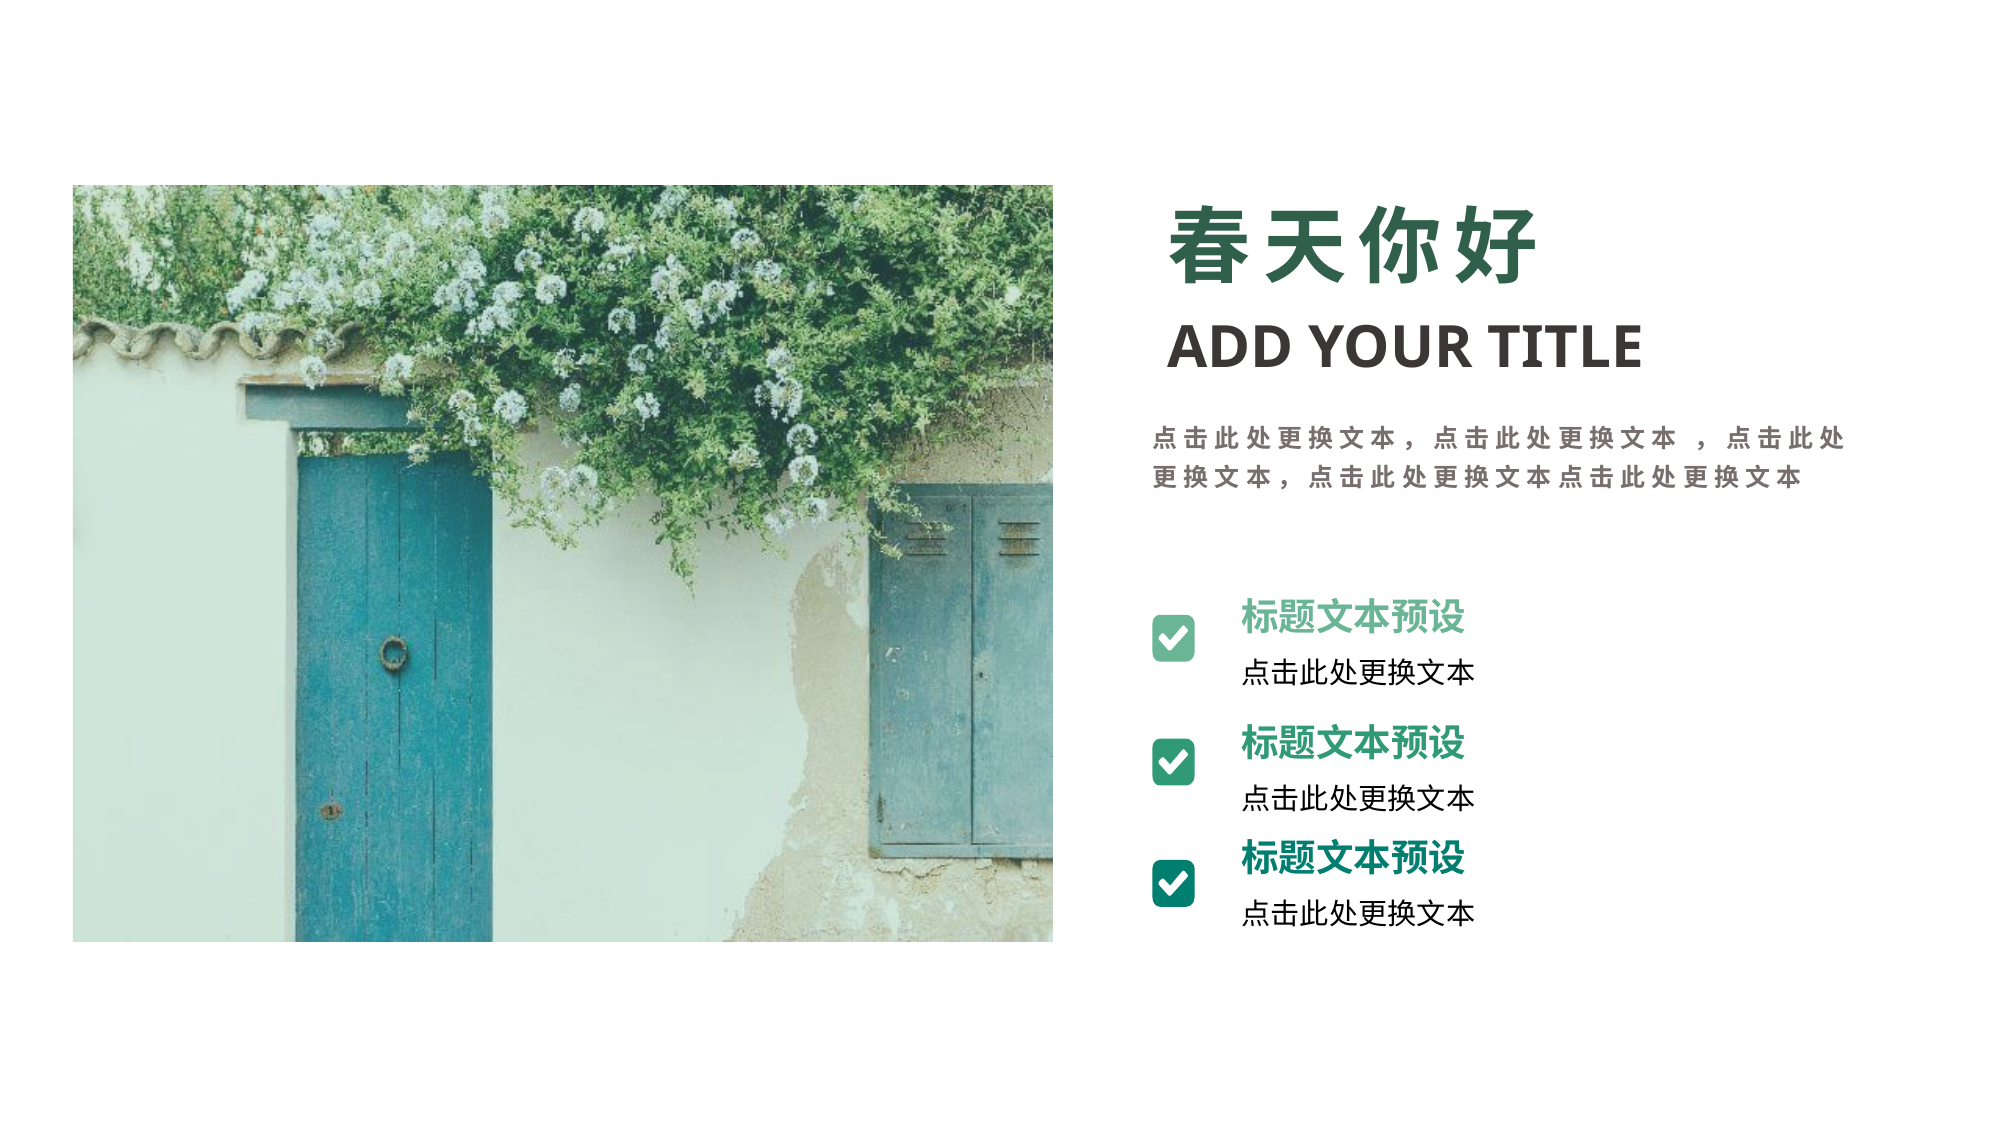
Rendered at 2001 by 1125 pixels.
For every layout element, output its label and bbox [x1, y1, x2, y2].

text_box [72, 185, 1929, 942]
